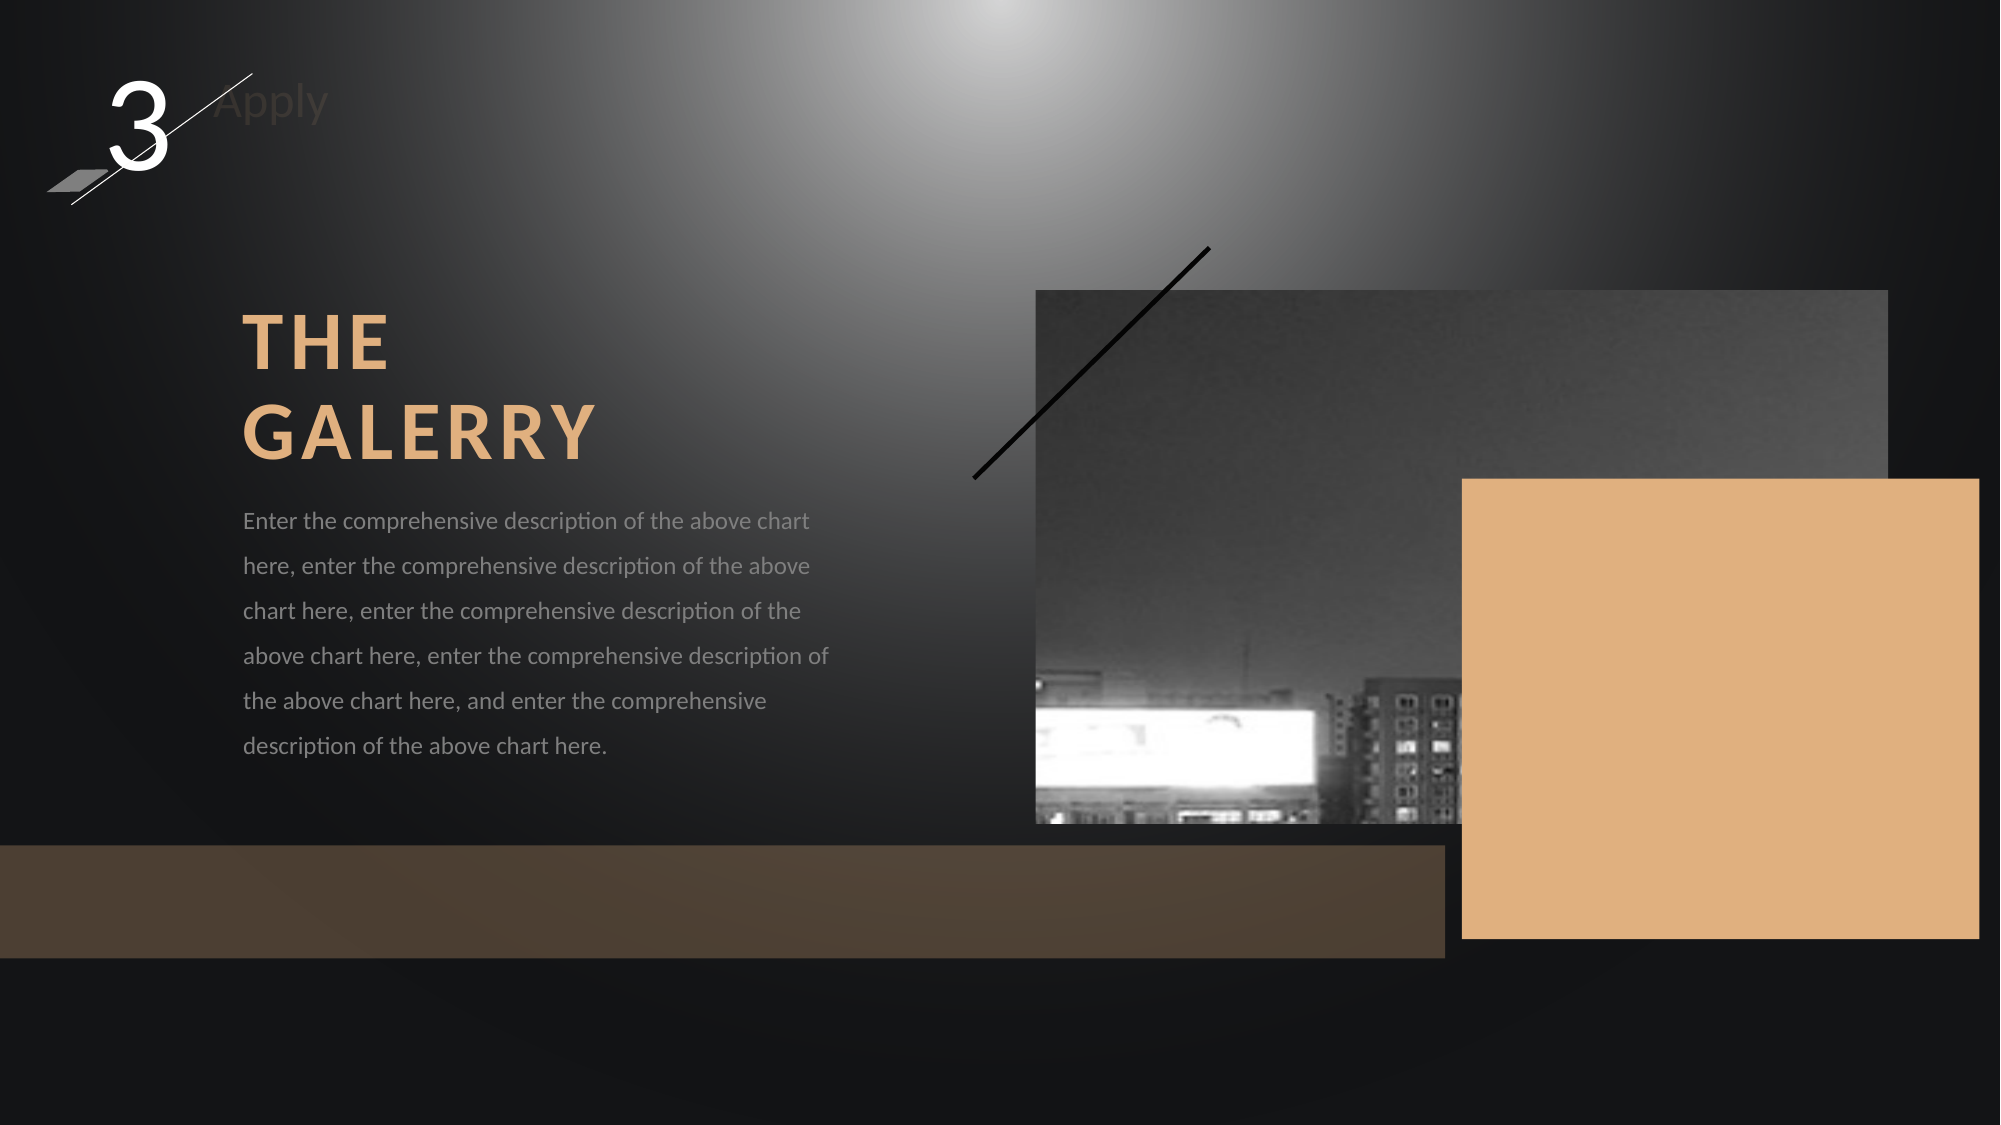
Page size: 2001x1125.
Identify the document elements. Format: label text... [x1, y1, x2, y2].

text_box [973, 247, 1210, 479]
text_box Enter the comprehensive description of the above chart here, enter the comprehensive description of the above chart here, enter the comprehensive description of the above chart here, enter the comprehensive description of the above chart here, and enter the comprehensive description of the above chart here. [228, 482, 883, 767]
text_box THE GALERRY [228, 290, 783, 393]
picture [1035, 290, 1889, 824]
text_box [0, 844, 1446, 959]
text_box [88, 25, 222, 239]
text_box Apply [222, 60, 1455, 136]
text_box [1461, 478, 1980, 940]
